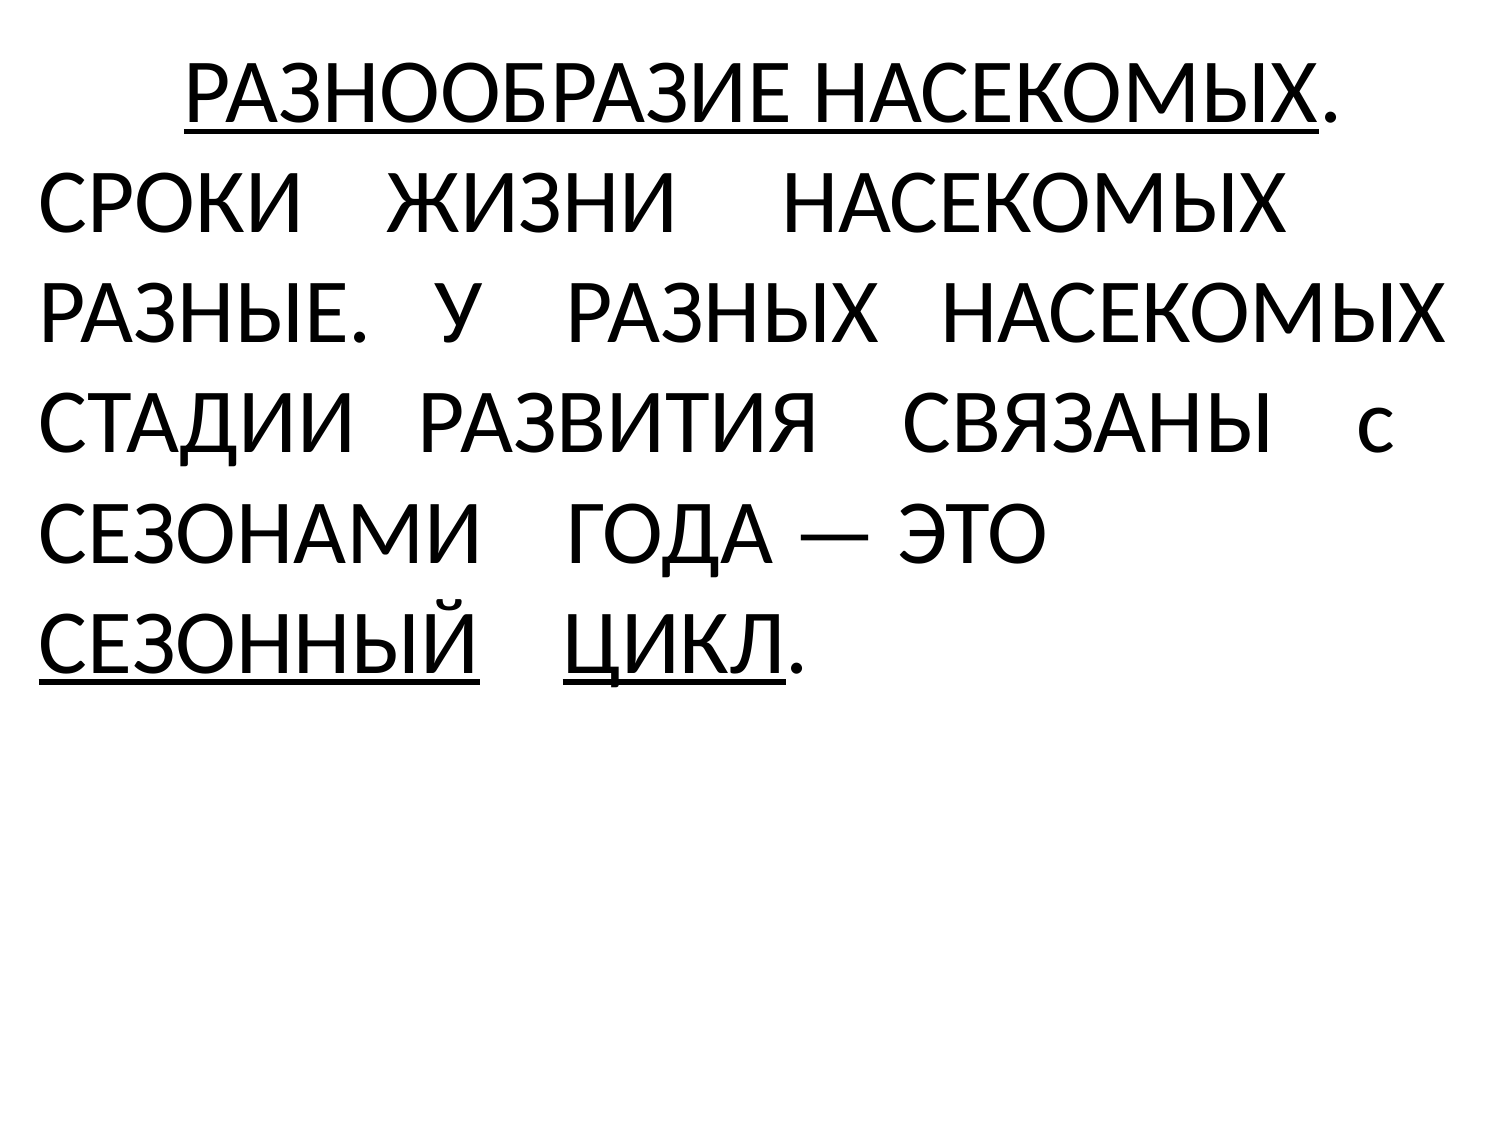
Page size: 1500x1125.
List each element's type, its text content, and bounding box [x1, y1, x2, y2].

title РАЗНООБРАЗИЕ НАСЕКОМЫХ. СРОКИ ЖИЗНИ НАСЕКОМЫХ РАЗНЫЕ. У РАЗНЫХ НАСЕКОМЫХ СТАДИИ РАЗВИТИЯ СВЯЗАНЫ с СЕЗОНАМИ ГОДА — ЭТО СЕЗОННЫЙ ЦИКЛ. [23, 23, 1477, 1102]
